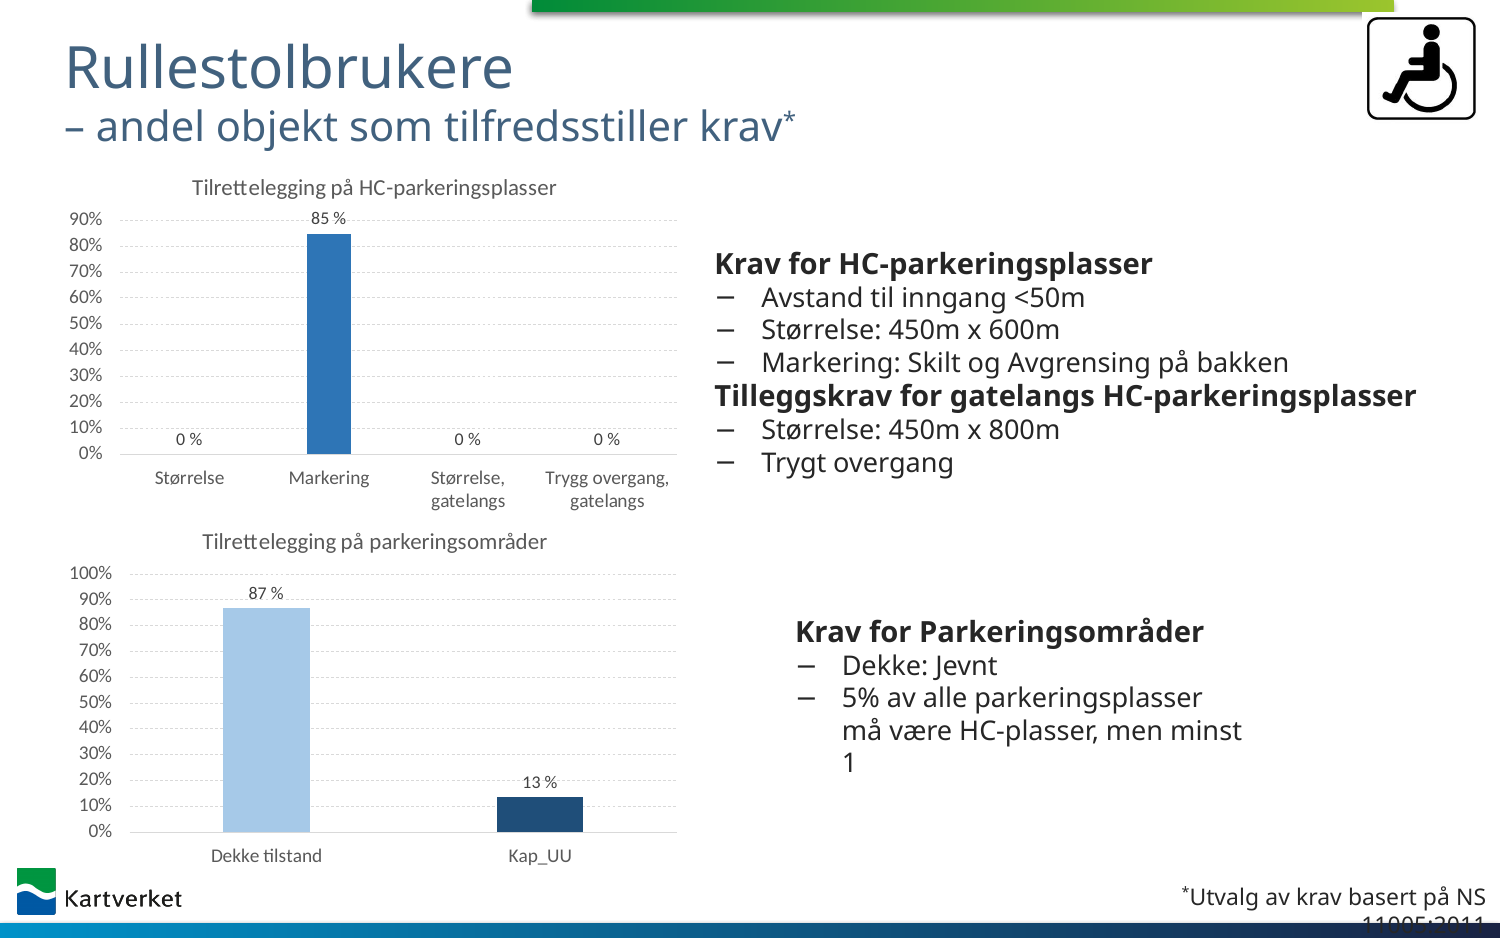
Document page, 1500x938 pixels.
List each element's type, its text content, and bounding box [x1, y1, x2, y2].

picture [62, 520, 688, 874]
text_box *Utvalg av krav basert på NS 11005:2011 [1068, 873, 1500, 938]
text_box Krav for Parkeringsområder Dekke: Jevnt 5% av alle parkeringsplasser må være HC-plasser, men minst 1 [780, 605, 1261, 786]
text_box Rullestolbrukere – andel objekt som tilfredsstiller krav* [49, 25, 1431, 158]
picture [62, 166, 688, 519]
picture [1362, 12, 1481, 126]
text_box Krav for HC-parkeringsplasser Avstand til inngang <50m Størrelse: 450m x 600m Markering: Skilt og Avgrensing på bakken Tilleggskrav for gatelangs HC-parkeringsplasser Størrelse: 450m x 800m Trygt overgang [699, 237, 1433, 485]
